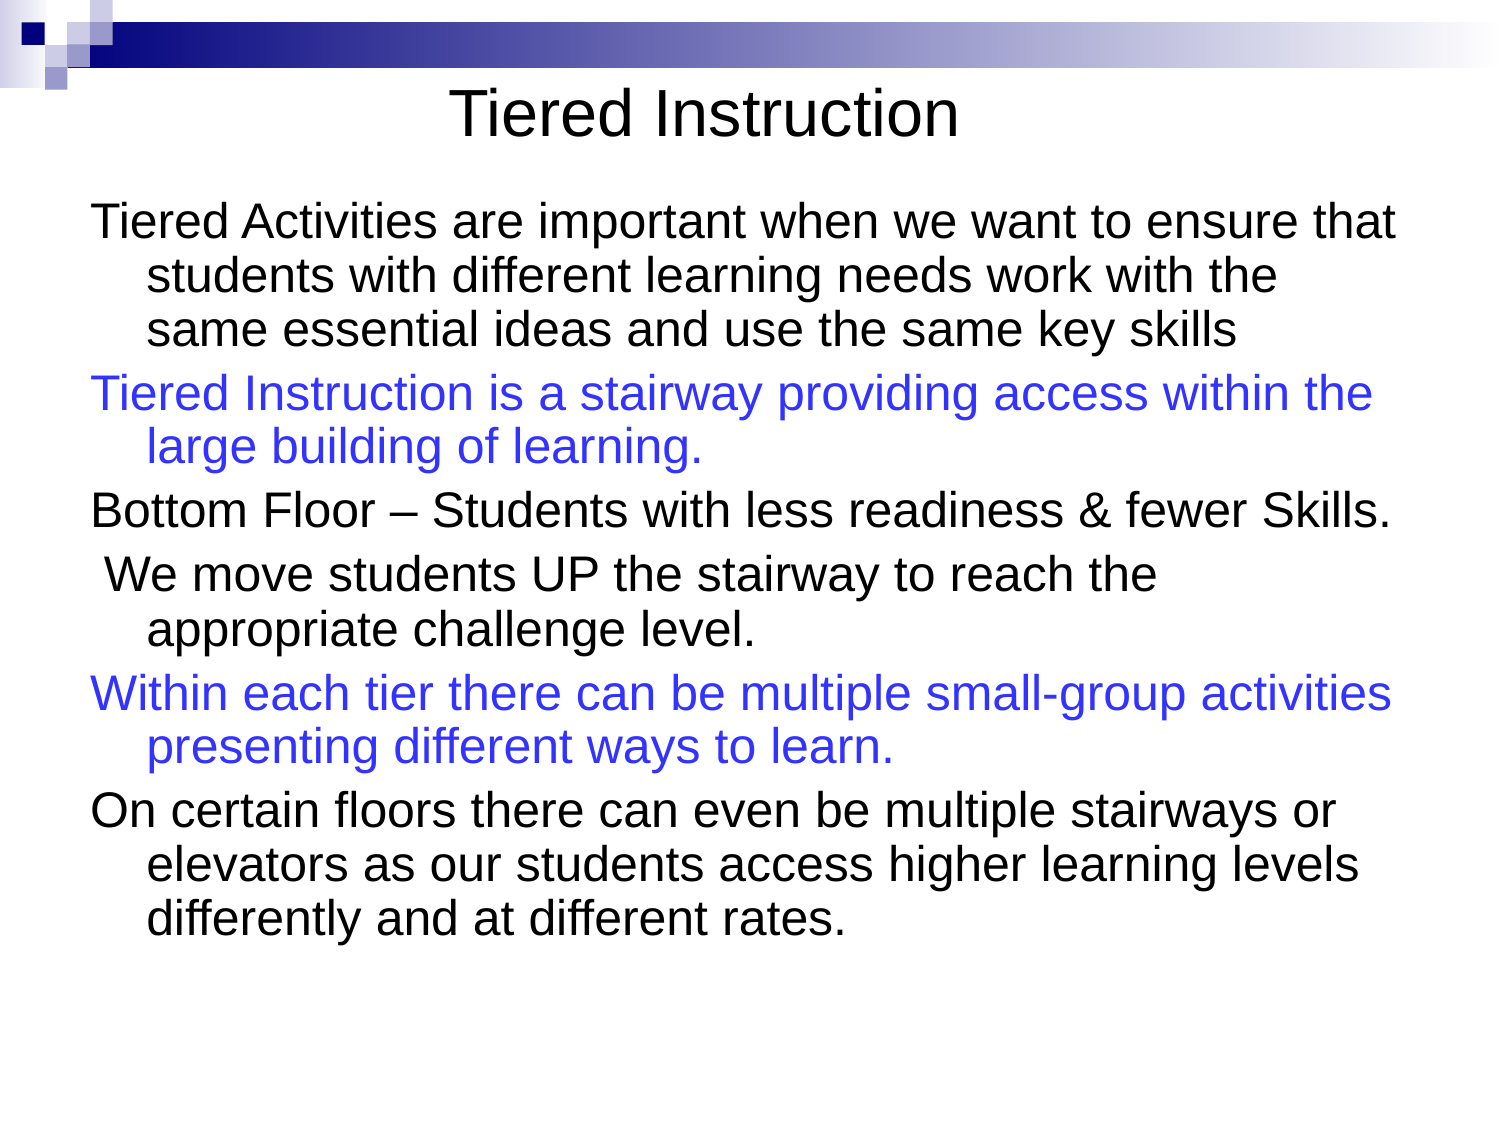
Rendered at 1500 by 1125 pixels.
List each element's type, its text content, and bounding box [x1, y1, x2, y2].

title Tiered Instruction [0, 37, 1463, 163]
list Tiered Activities are important when we want to ensure that students with different learning needs work with the same essential ideas and use the same key skills Tiered Instruction is a stairway providing access within the large building of learning. Bottom Floor – Students with less readiness & fewer Skills. We move students UP the stairway to reach the appropriate challenge level. Within each tier there can be multiple small-group activities presenting different ways to learn. On certain floors there can even be multiple stairways or elevators as our students access higher learning levels differently and at different rates. [74, 187, 1426, 1088]
